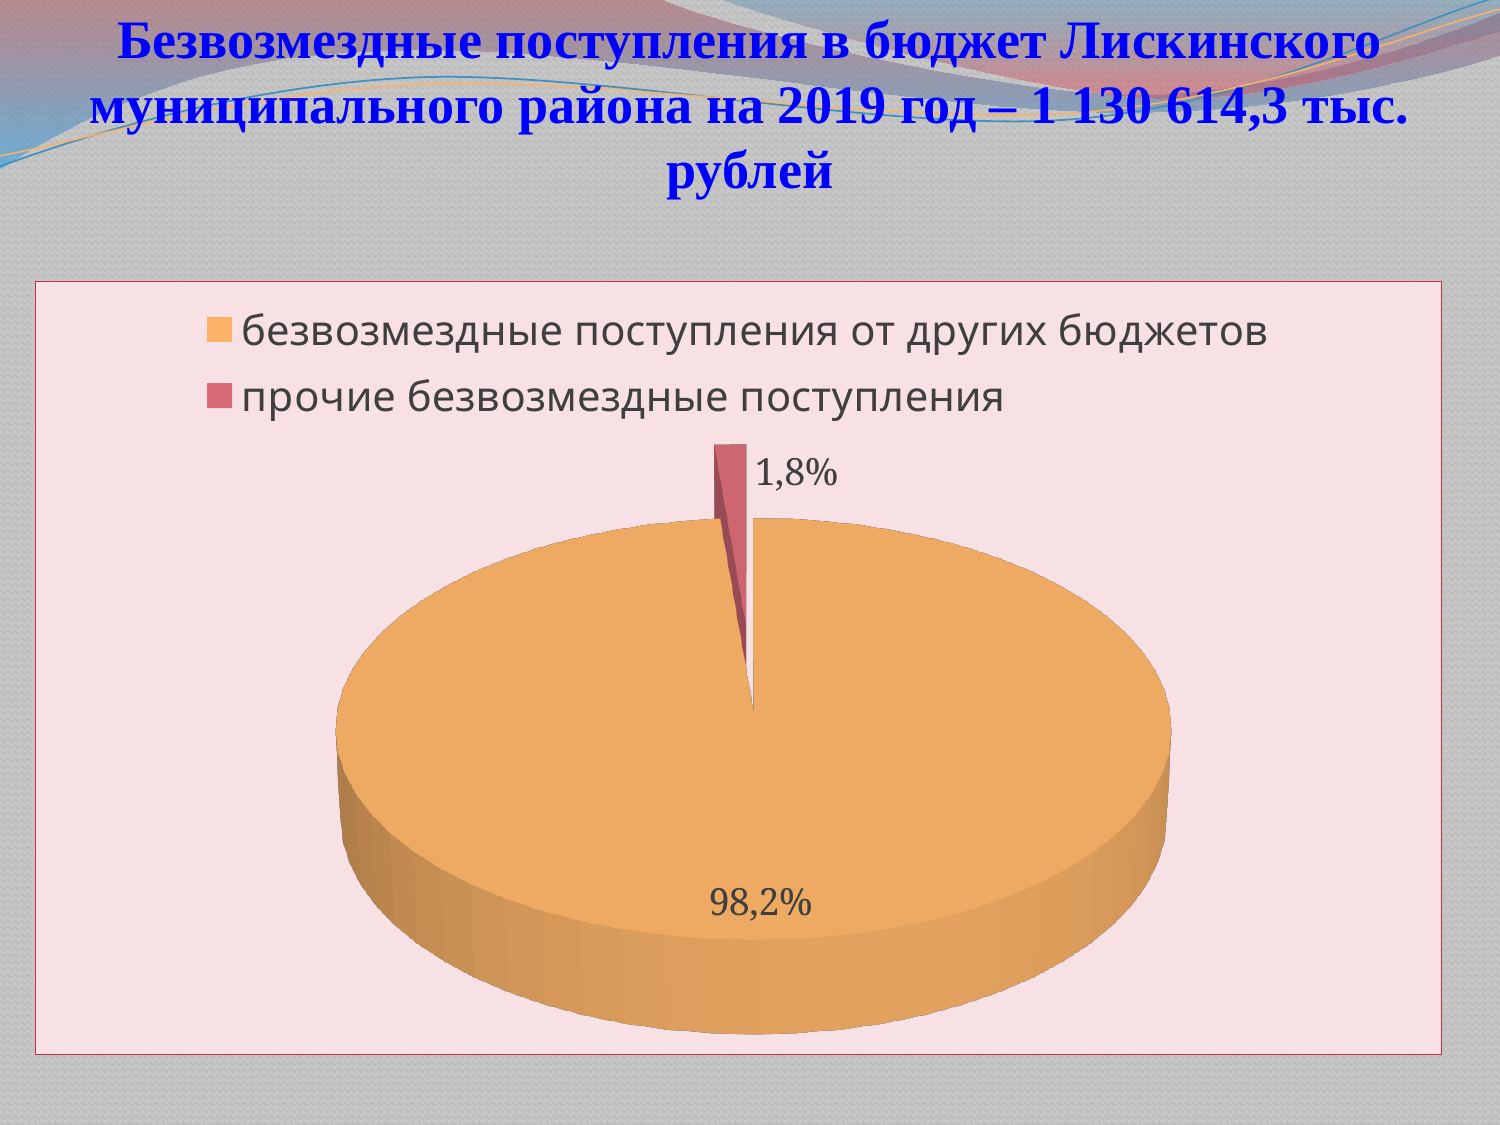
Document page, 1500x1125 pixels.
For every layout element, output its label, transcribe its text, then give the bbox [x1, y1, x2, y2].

chart [34, 280, 1442, 1055]
title Безвозмездные поступления в бюджет Лискинского муниципального района на 2019 год – 1 130 614,3 тыс. рублей [0, 35, 1500, 200]
